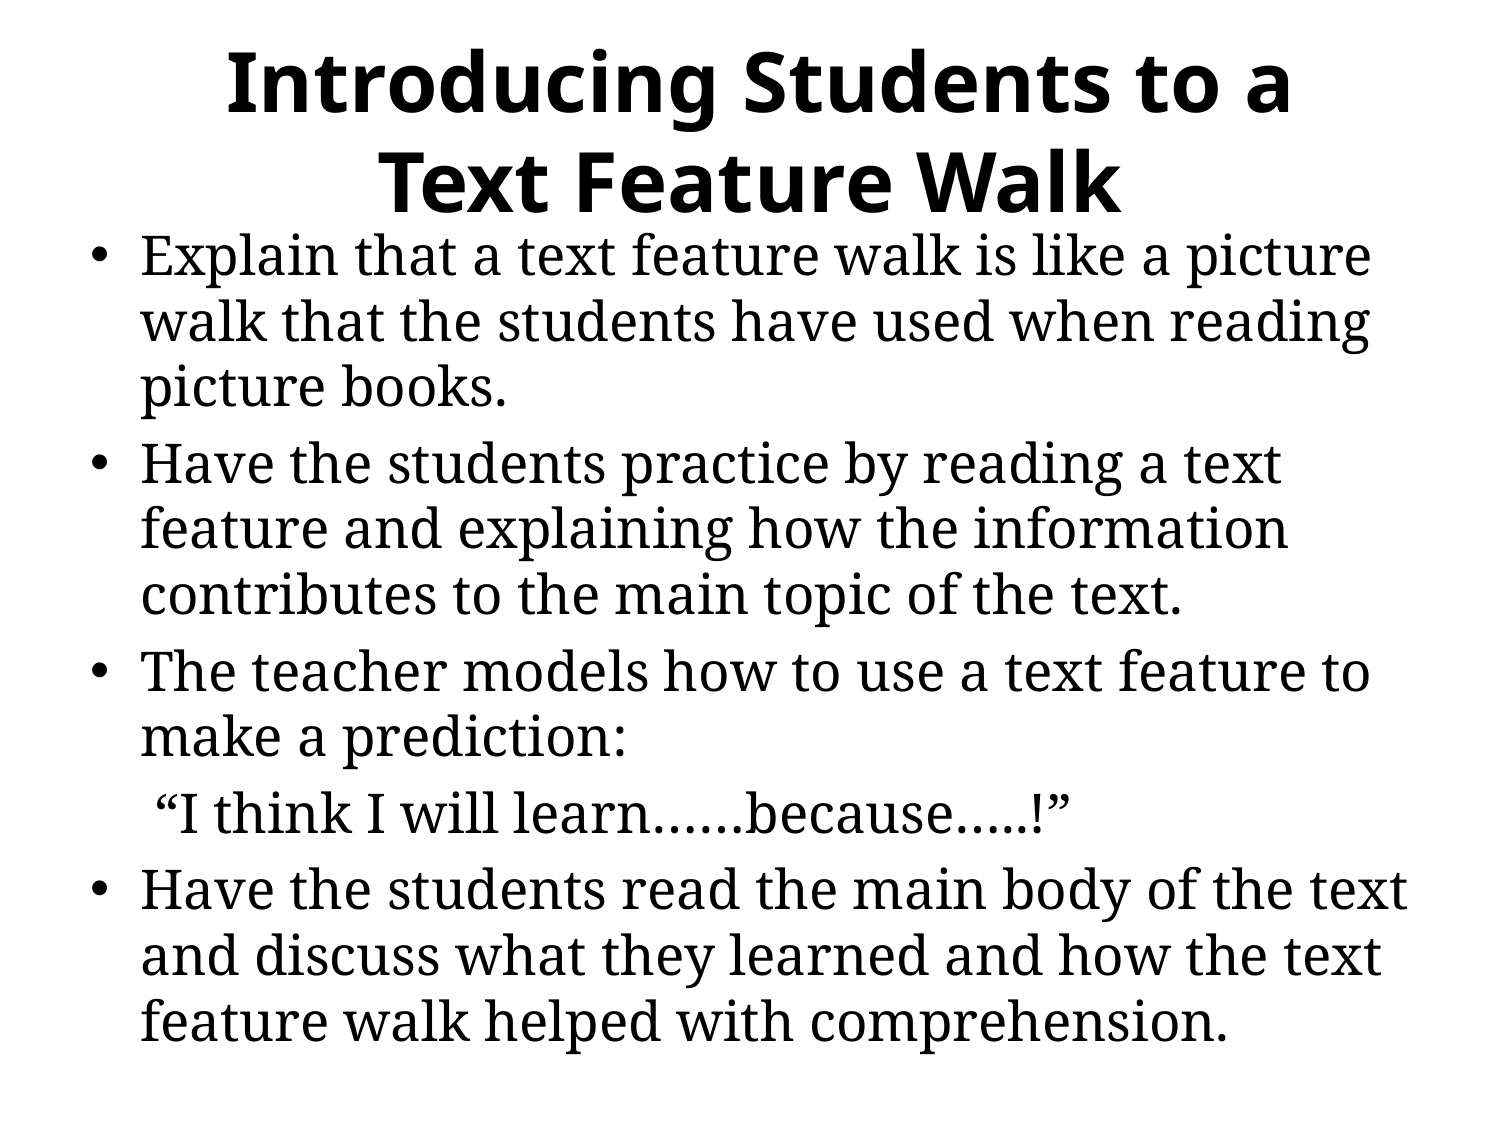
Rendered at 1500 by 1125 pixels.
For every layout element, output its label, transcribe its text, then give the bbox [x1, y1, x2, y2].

list Explain that a text feature walk is like a picture walk that the students have used when reading picture books. Have the students practice by reading a text feature and explaining how the information contributes to the main topic of the text. The teacher models how to use a text feature to make a prediction: “I think I will learn……because…..!” Have the students read the main body of the text and discuss what they learned and how the text feature walk helped with comprehension. [75, 213, 1425, 1125]
title Introducing Students to a Text Feature Walk [75, 45, 1425, 213]
